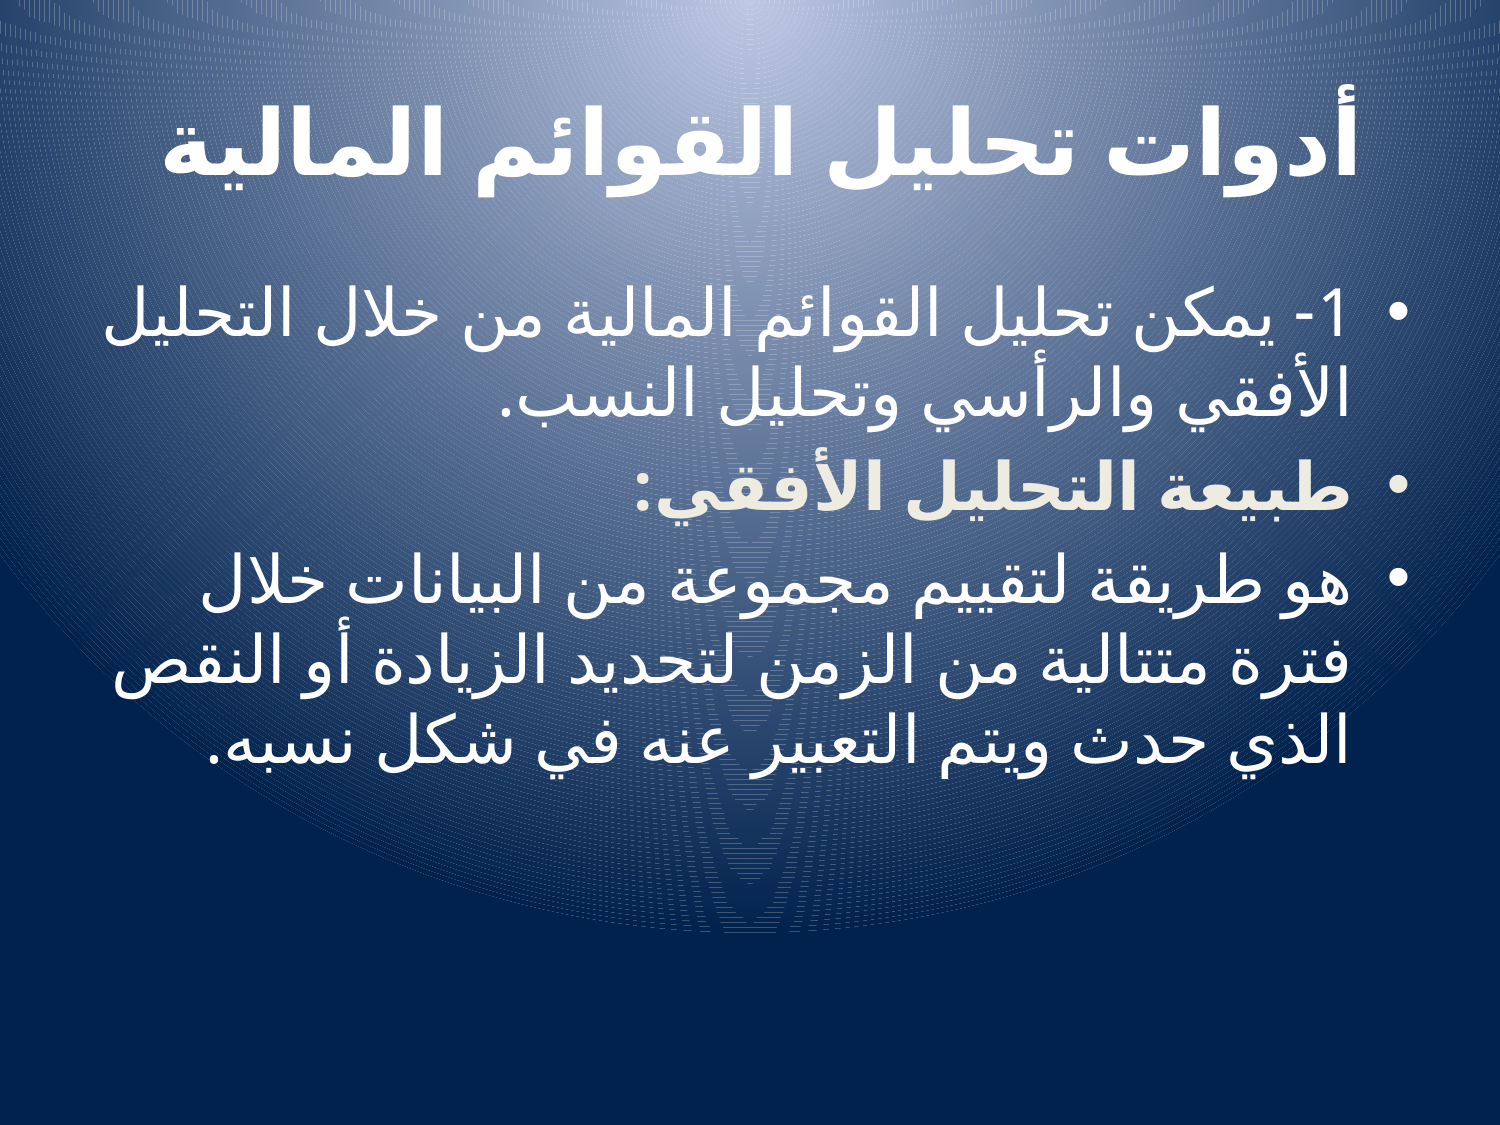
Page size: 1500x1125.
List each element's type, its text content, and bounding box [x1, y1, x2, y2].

list 1- يمكن تحليل القوائم المالية من خلال التحليل الأفقي والرأسي وتحليل النسب. طبيعة التحليل الأفقي: هو طريقة لتقييم مجموعة من البيانات خلال فترة متتالية من الزمن لتحديد الزيادة أو النقص الذي حدث ويتم التعبير عنه في شكل نسبه. [75, 262, 1425, 1005]
title أدوات تحليل القوائم المالية [75, 45, 1425, 233]
